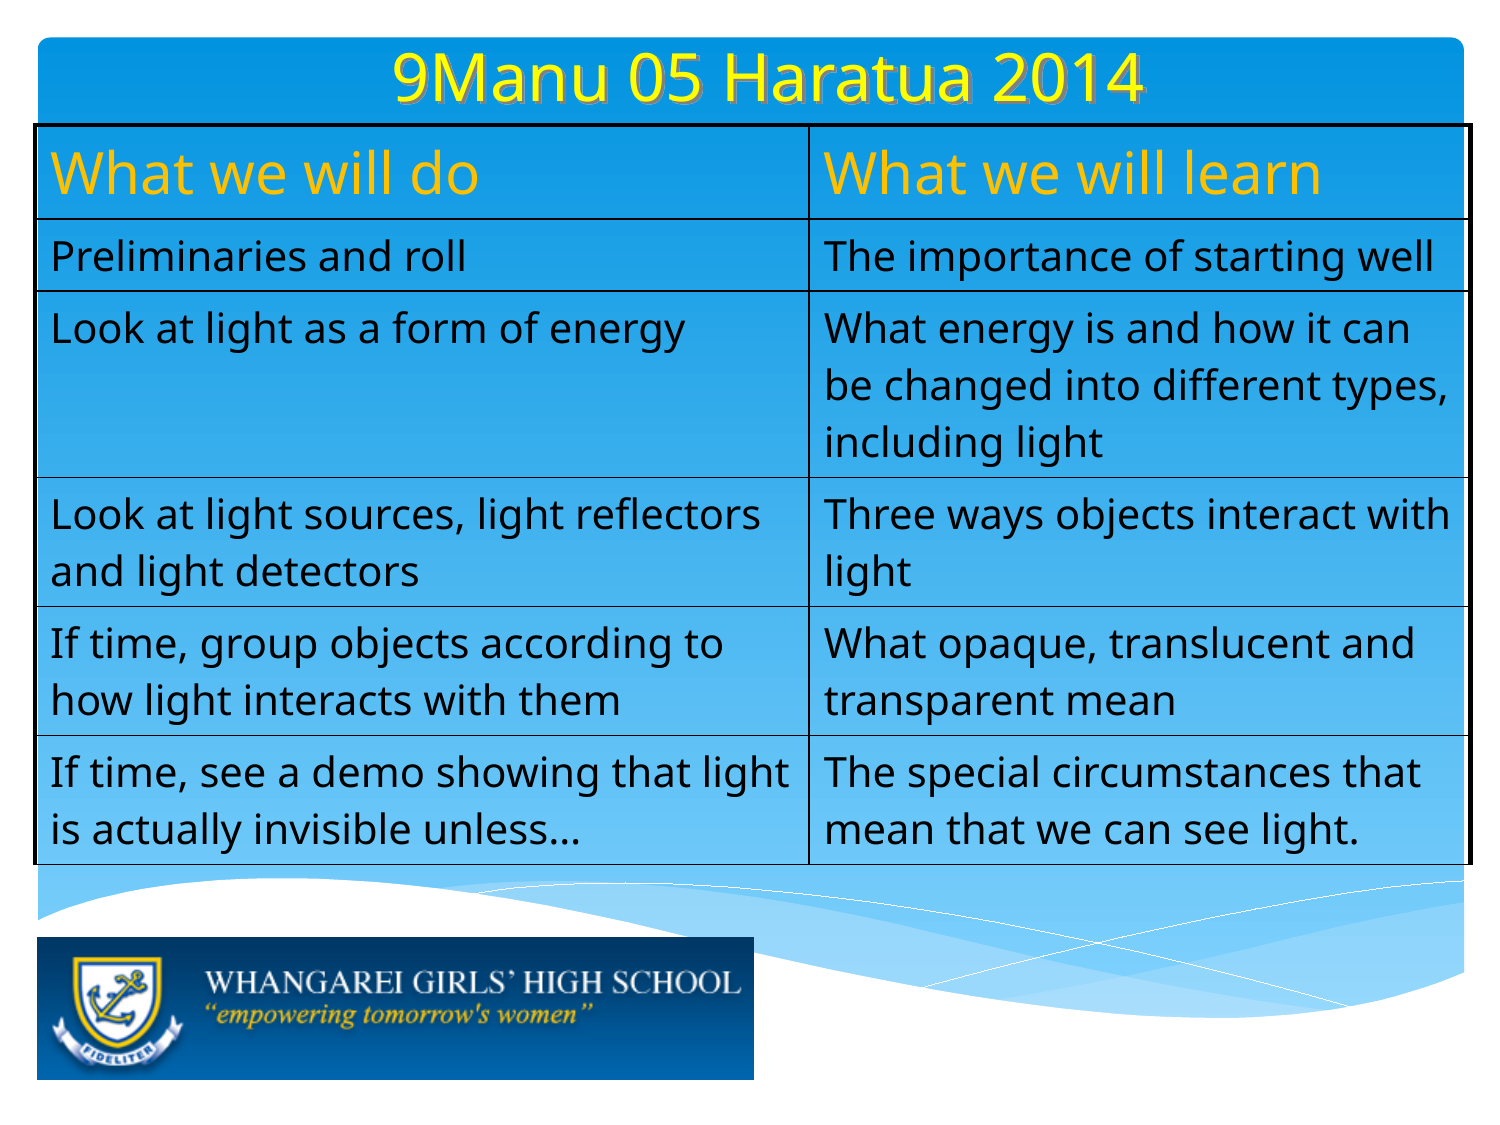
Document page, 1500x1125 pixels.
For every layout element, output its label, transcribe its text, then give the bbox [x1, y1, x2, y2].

table_cell What opaque, translucent and transparent mean [810, 607, 1468, 735]
table_header What we will do [37, 127, 808, 218]
table_header What we will learn [810, 127, 1468, 218]
table_cell If time, group objects according to how light interacts with them [37, 607, 808, 735]
table_cell Three ways objects interact with light [810, 478, 1468, 606]
table_cell The special circumstances that mean that we can see light. [810, 736, 1468, 864]
text_box 9Manu 05 Haratua 2014 [162, 24, 1375, 123]
picture [37, 937, 754, 1080]
table_cell The importance of starting well [810, 220, 1468, 290]
table_cell If time, see a demo showing that light is actually invisible unless… [37, 736, 808, 864]
table_cell Preliminaries and roll [37, 220, 808, 290]
table_cell Look at light sources, light reflectors and light detectors [37, 478, 808, 606]
table_cell What energy is and how it can be changed into different types, including light [810, 292, 1468, 477]
table_cell Look at light as a form of energy [37, 292, 808, 477]
